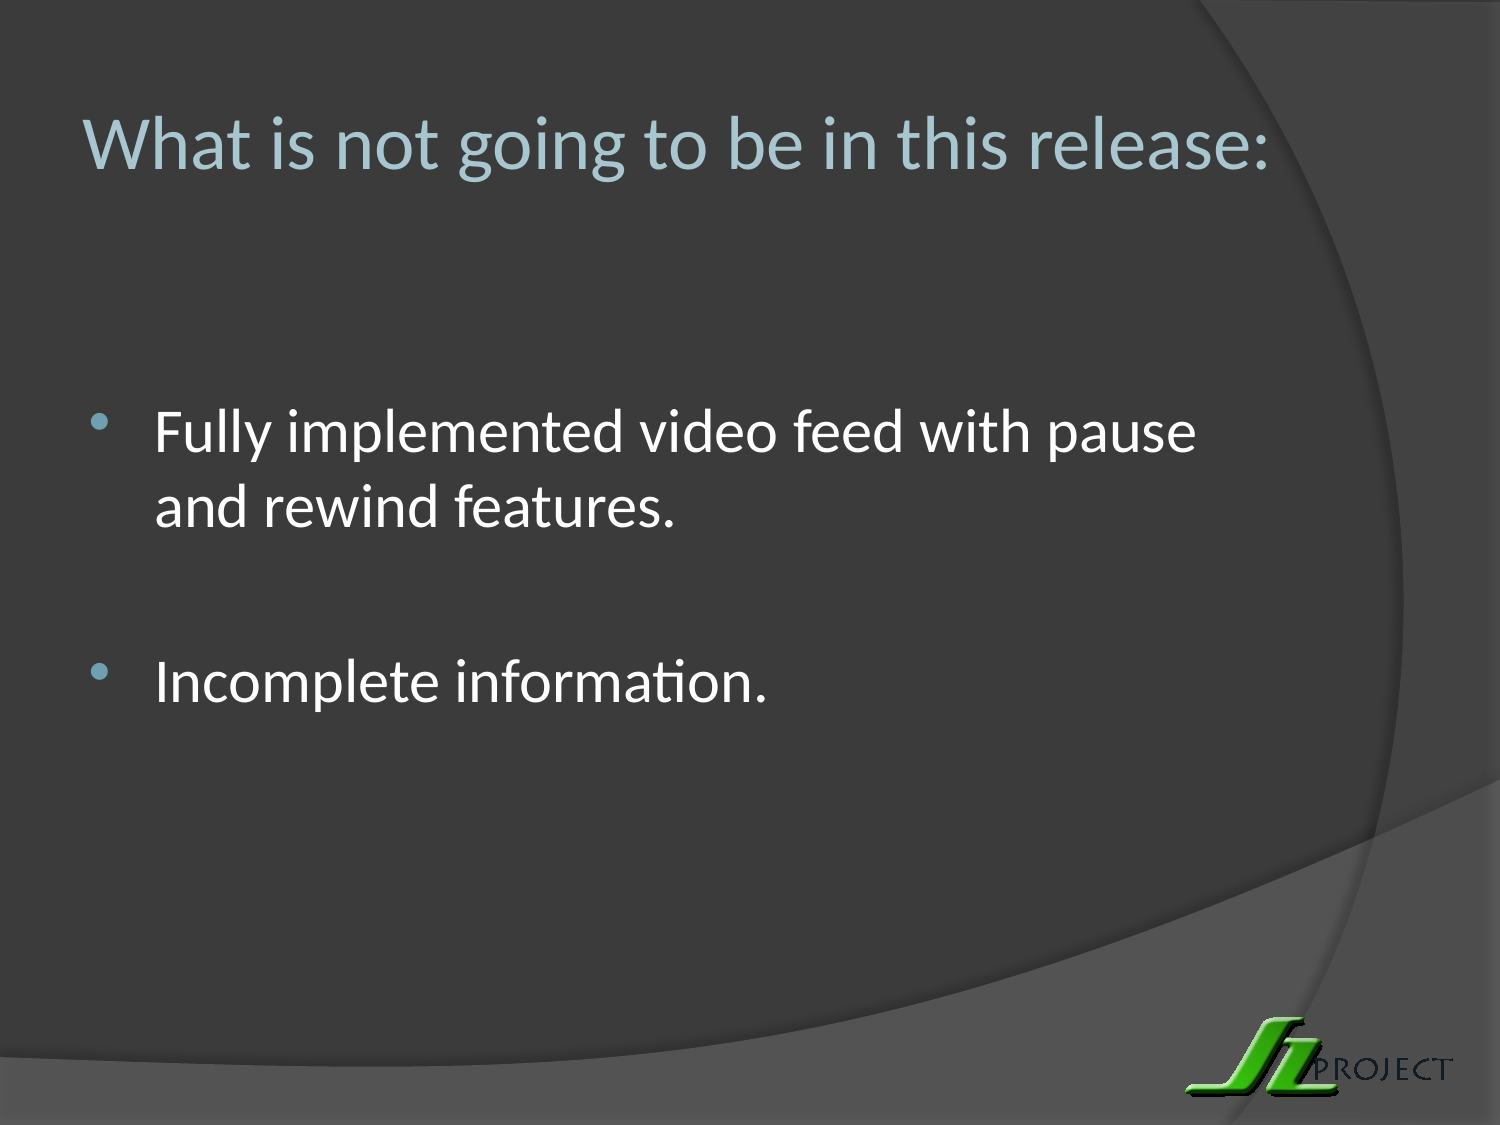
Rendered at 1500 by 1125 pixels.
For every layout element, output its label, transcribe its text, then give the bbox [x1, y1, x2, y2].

picture [1159, 1000, 1471, 1125]
list Fully implemented video feed with pause and rewind features. Incomplete information. [70, 382, 1296, 1125]
title What is not going to be in this release: [75, 45, 1300, 233]
